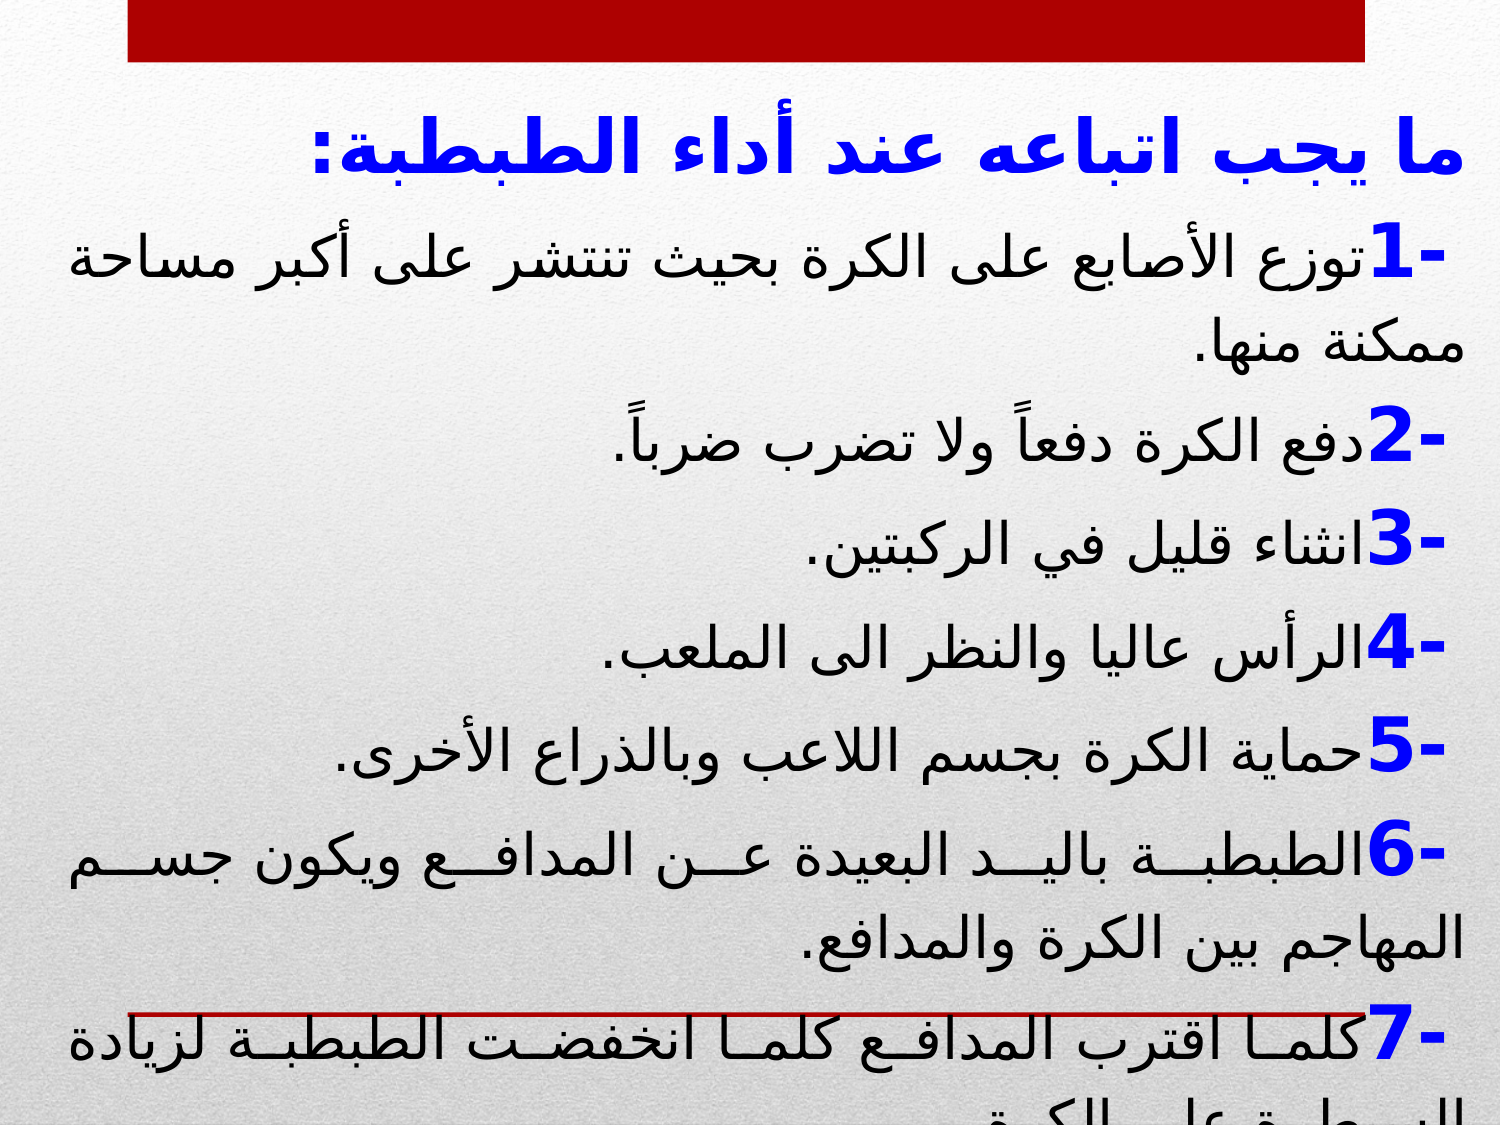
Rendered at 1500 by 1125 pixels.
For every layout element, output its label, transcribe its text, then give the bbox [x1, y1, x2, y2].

text_box ما يجب اتباعه عند أداء الطبطبة: -1توزع الأصابع على الكرة بحيث تنتشر على أكبر مساحة ممكنة منها. -2دفع الكرة دفعاً ولا تضرب ضرباً. -3انثناء قليل في الركبتين. -4الرأس عاليا والنظر الى الملعب. -5حماية الكرة بجسم اللاعب وبالذراع الأخرى. -6الطبطبة باليد البعيدة عن المدافع ويكون جسم المهاجم بين الكرة والمدافع. -7كلما اقترب المدافع كلما انخفضت الطبطبة لزيادة السيطرة على الكرة. -8اختيار الوقت المناسب والمكان المناسب لأداء الطبطبة. [53, 78, 1483, 1125]
